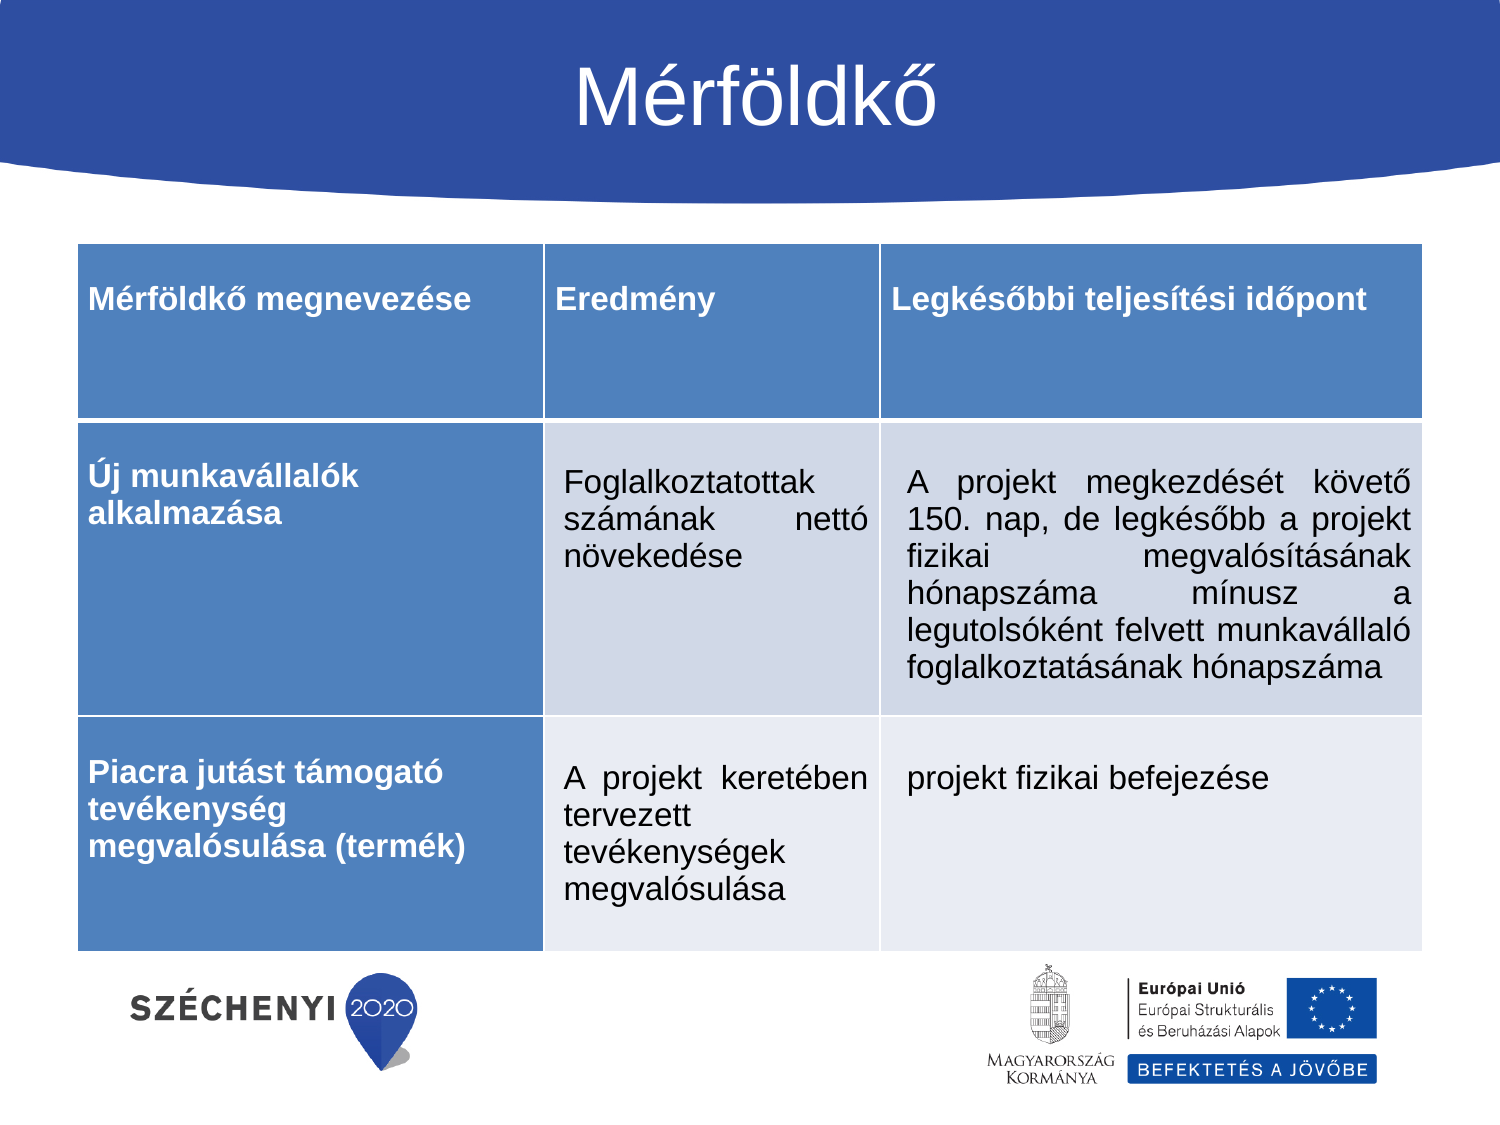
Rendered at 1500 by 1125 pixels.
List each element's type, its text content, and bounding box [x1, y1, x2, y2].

table_cell A projekt keretében tervezett tevékenységek megvalósulása [545, 717, 879, 951]
table_header Legkésőbbi teljesítési időpont [881, 244, 1422, 418]
text_box Mérföldkő [407, 34, 1105, 150]
table_header Eredmény [545, 244, 879, 418]
picture [0, 0, 1500, 1125]
title [75, 45, 1425, 233]
table_cell Új munkavállalók alkalmazása [78, 423, 543, 715]
table_cell Piacra jutást támogató tevékenység megvalósulása (termék) [78, 717, 543, 951]
table_header Mérföldkő megnevezése [78, 244, 543, 418]
table_cell projekt fizikai befejezése [881, 717, 1422, 951]
table_cell Foglalkoztatottak számának nettó növekedése [545, 423, 879, 715]
table_cell A projekt megkezdését követő 150. nap, de legkésőbb a projekt fizikai megvalósításának hónapszáma mínusz a legutolsóként felvett munkavállaló foglalkoztatásának hónapszáma [881, 423, 1422, 715]
